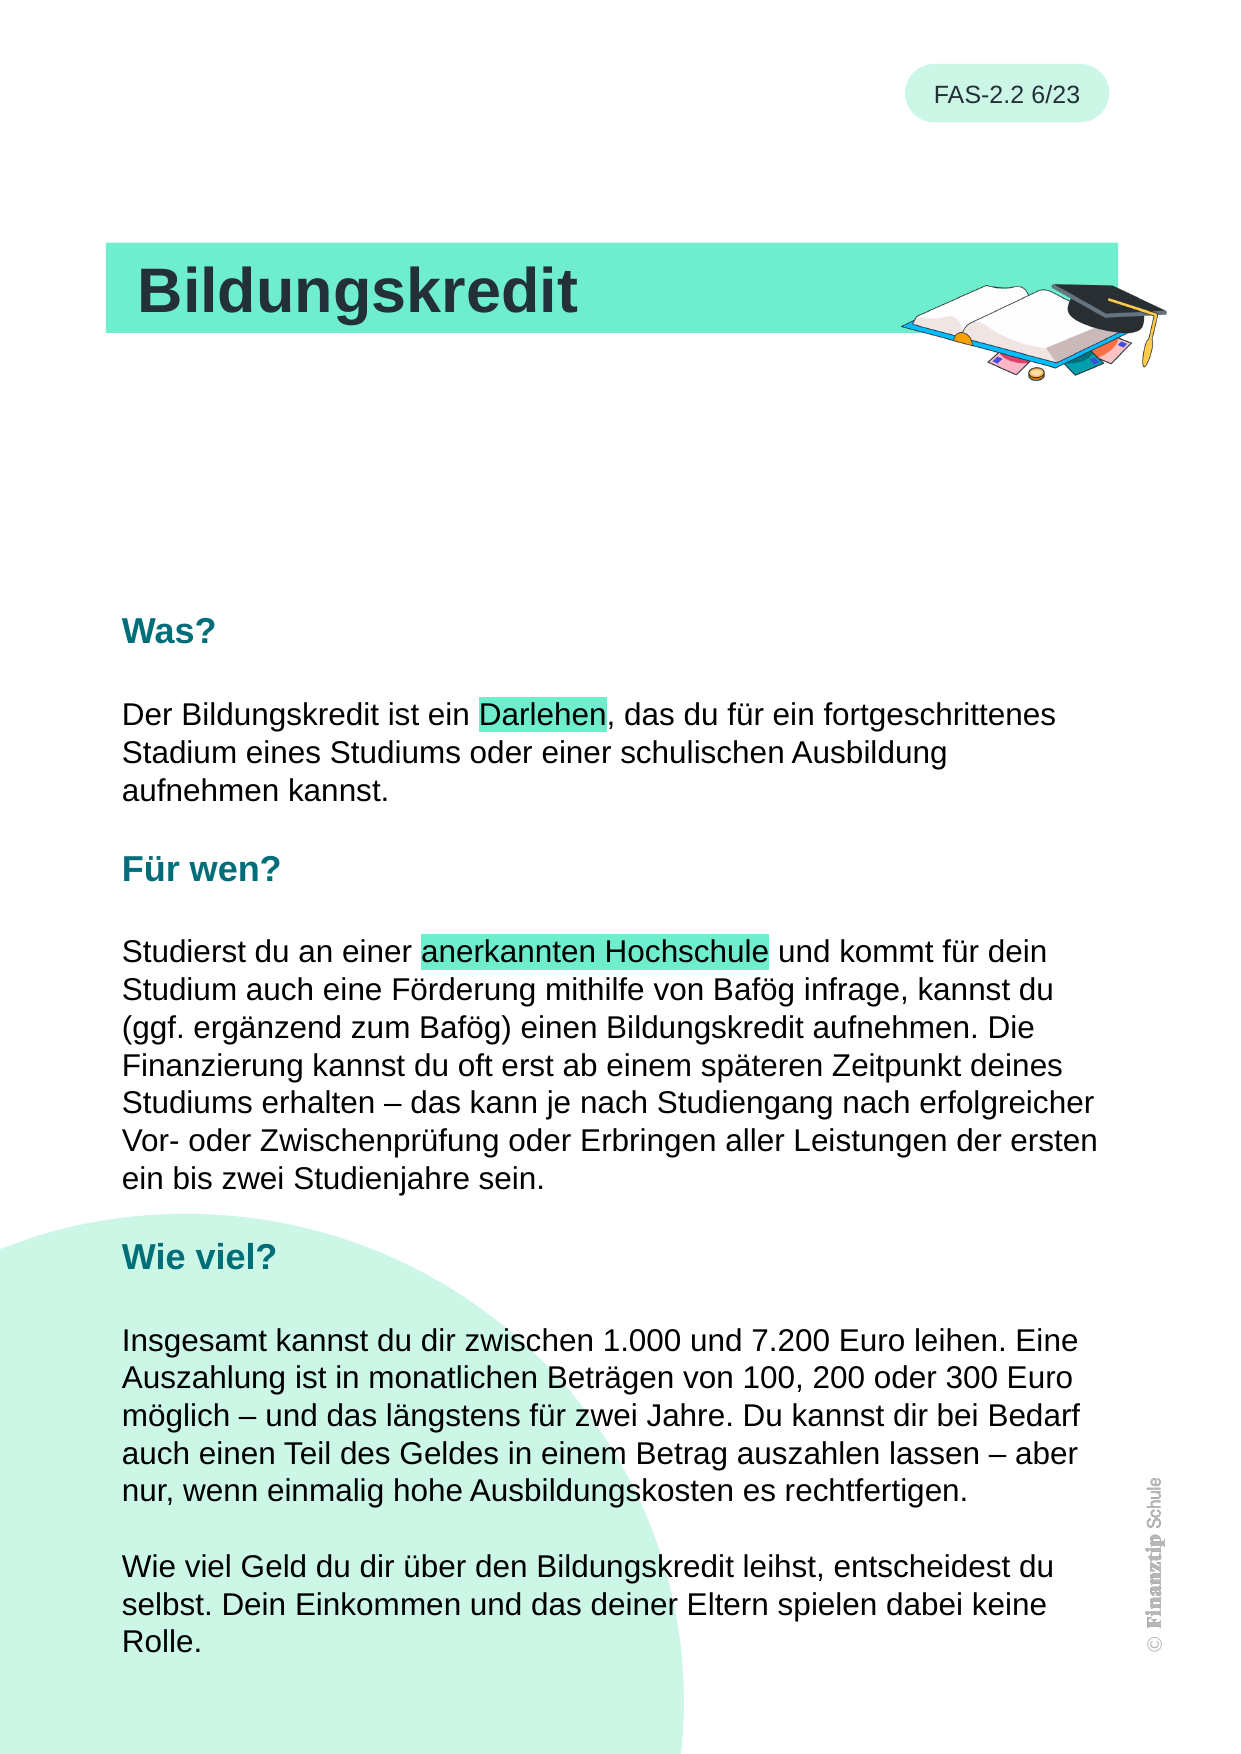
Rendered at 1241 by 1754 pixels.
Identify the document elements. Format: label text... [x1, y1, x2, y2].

picture [1143, 1478, 1165, 1628]
text_box Bildungskredit [105, 242, 1119, 333]
text_box Was? Der Bildungskredit ist ein Darlehen, das du für ein fortgeschrittenes Stadium eines Studiums oder einer schulischen Ausbildung aufnehmen kannst. Für wen? Studierst du an einer anerkannten Hochschule und kommt für dein Studium auch eine Förderung mithilfe von Bafög infrage, kannst du (ggf. ergänzend zum Bafög) einen Bildungskredit aufnehmen. Die Finanzierung kannst du oft erst ab einem späteren Zeitpunkt deines Studiums erhalten – das kann je nach Studiengang nach erfolgreicher Vor- oder Zwischenprüfung oder Erbringen aller Leistungen der ersten ein bis zwei Studienjahre sein. Wie viel? Insgesamt kannst du dir zwischen 1.000 und 7.200 Euro leihen. Eine Auszahlung ist in monatlichen Beträgen von 100, 200 oder 300 Euro möglich – und das längstens für zwei Jahre. Du kannst dir bei Bedarf auch einen Teil des Geldes in einem Betrag auszahlen lassen – aber nur, wenn einmalig hohe Ausbildungskosten es rechtfertigen. Wie viel Geld du dir über den Bildungskredit leihst, entscheidest du selbst. Dein Einkommen und das deiner Eltern spielen dabei keine Rolle. [121, 600, 1119, 1667]
picture [901, 284, 1168, 381]
